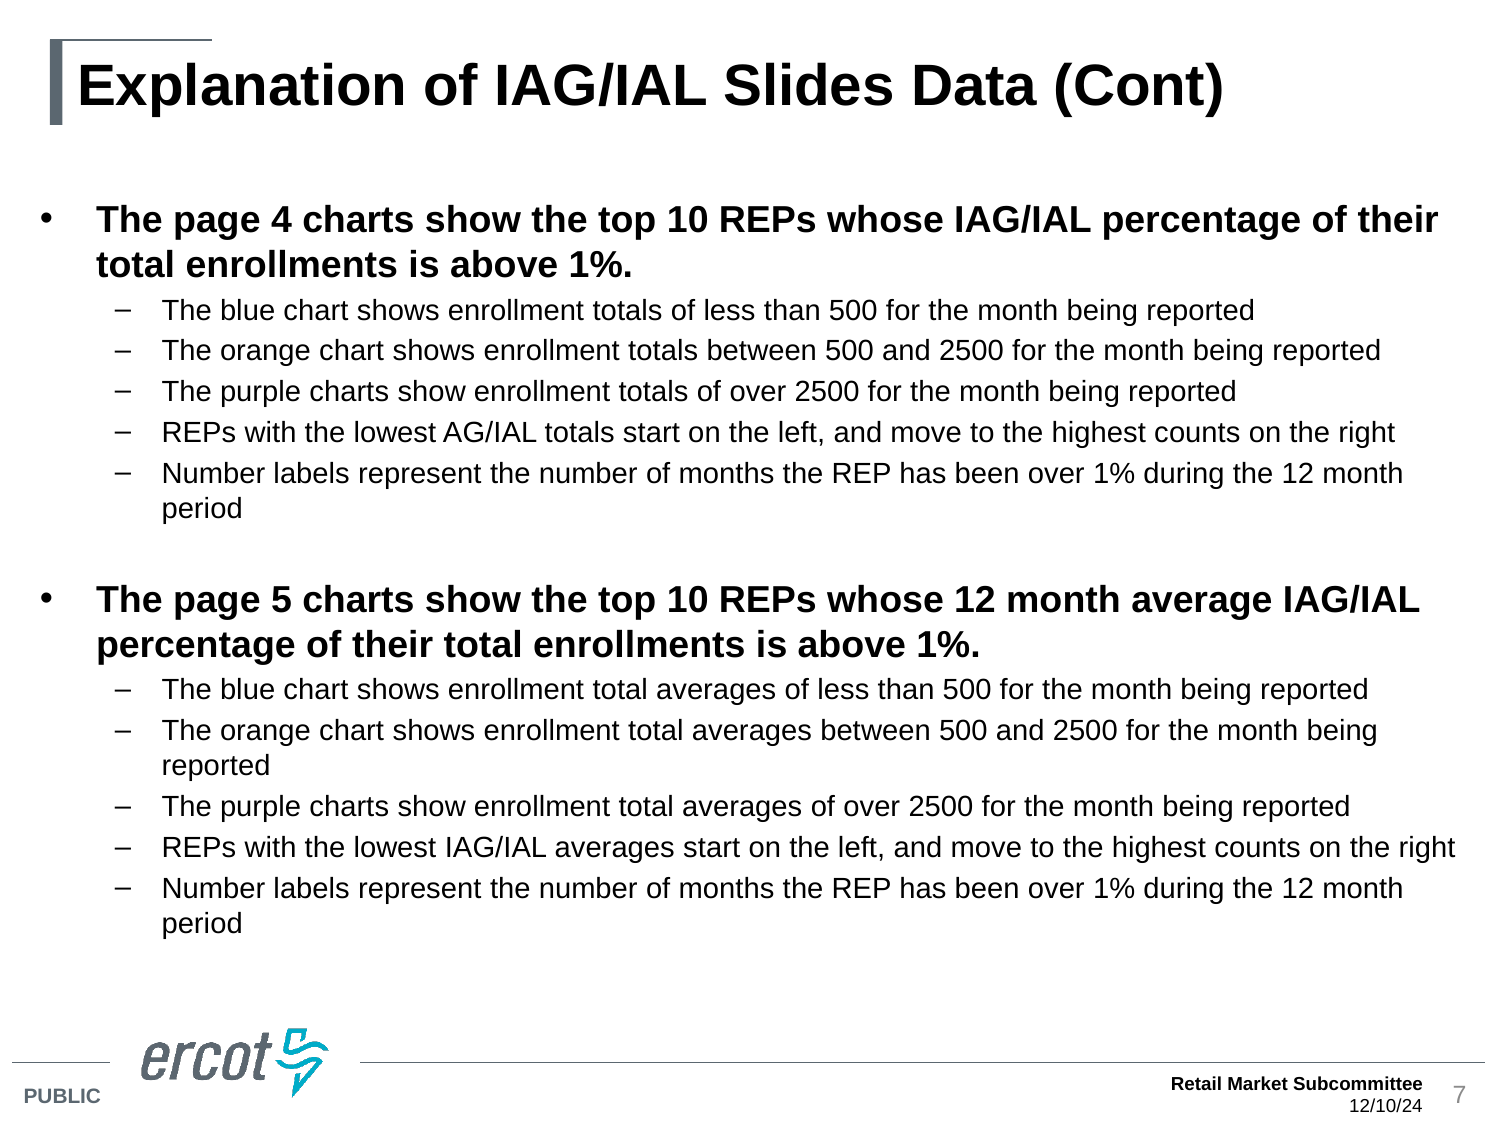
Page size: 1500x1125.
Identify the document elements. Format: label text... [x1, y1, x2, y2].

title Explanation of IAG/IAL Slides Data (Cont) [62, 39, 1450, 138]
list The page 4 charts show the top 10 REPs whose IAG/IAL percentage of their total enrollments is above 1%. The blue chart shows enrollment totals of less than 500 for the month being reported The orange chart shows enrollment totals between 500 and 2500 for the month being reported The purple charts show enrollment totals of over 2500 for the month being reported REPs with the lowest AG/IAL totals start on the left, and move to the highest counts on the right Number labels represent the number of months the REP has been over 1% during the 12 month period The page 5 charts show the top 10 REPs whose 12 month average IAG/IAL percentage of their total enrollments is above 1%. The blue chart shows enrollment total averages of less than 500 for the month being reported The orange chart shows enrollment total averages between 500 and 2500 for the month being reported The purple charts show enrollment total averages of over 2500 for the month being reported REPs with the lowest IAG/IAL averages start on the left, and move to the highest counts on the right Number labels represent the number of months the REP has been over 1% during the 12 month period [24, 187, 1475, 963]
picture [137, 1024, 332, 1100]
slide_number 7 [1438, 1076, 1475, 1112]
text_box Retail Market Subcommittee 12/10/24 [1124, 1064, 1438, 1125]
